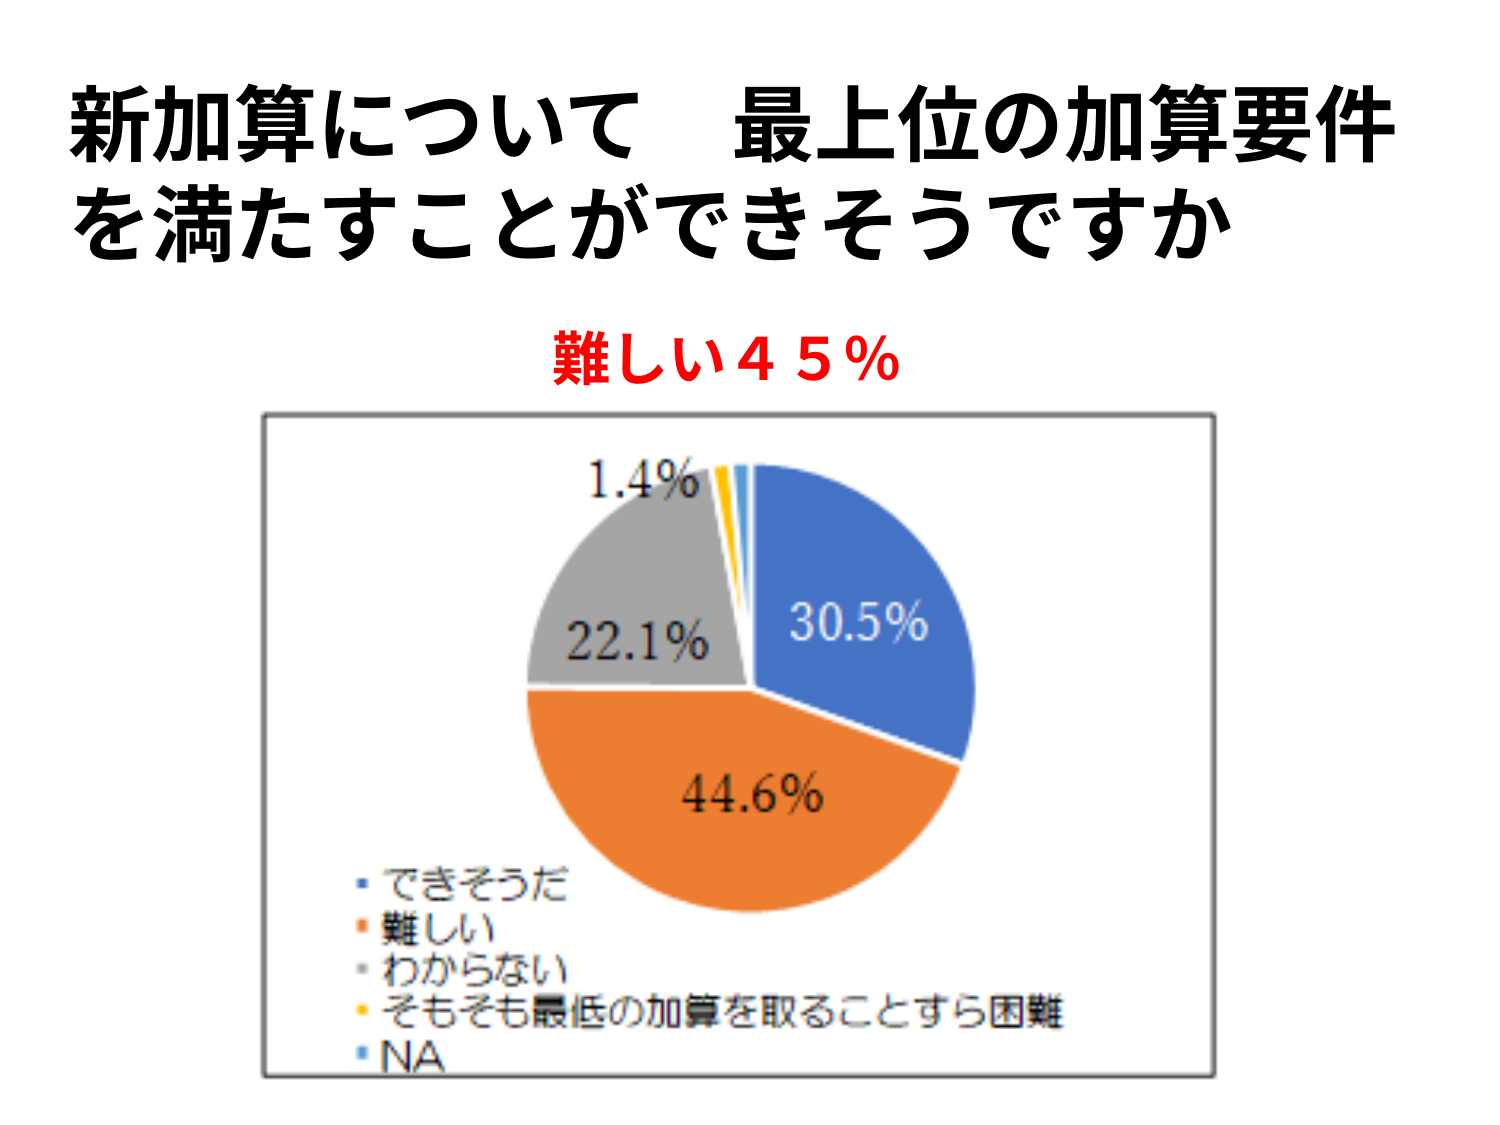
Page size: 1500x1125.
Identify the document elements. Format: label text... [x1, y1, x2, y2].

text_box 難しい４５％ [537, 314, 951, 398]
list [248, 400, 1240, 1102]
title 新加算について 最上位の加算要件を満たすことができそうですか [53, 78, 1447, 266]
